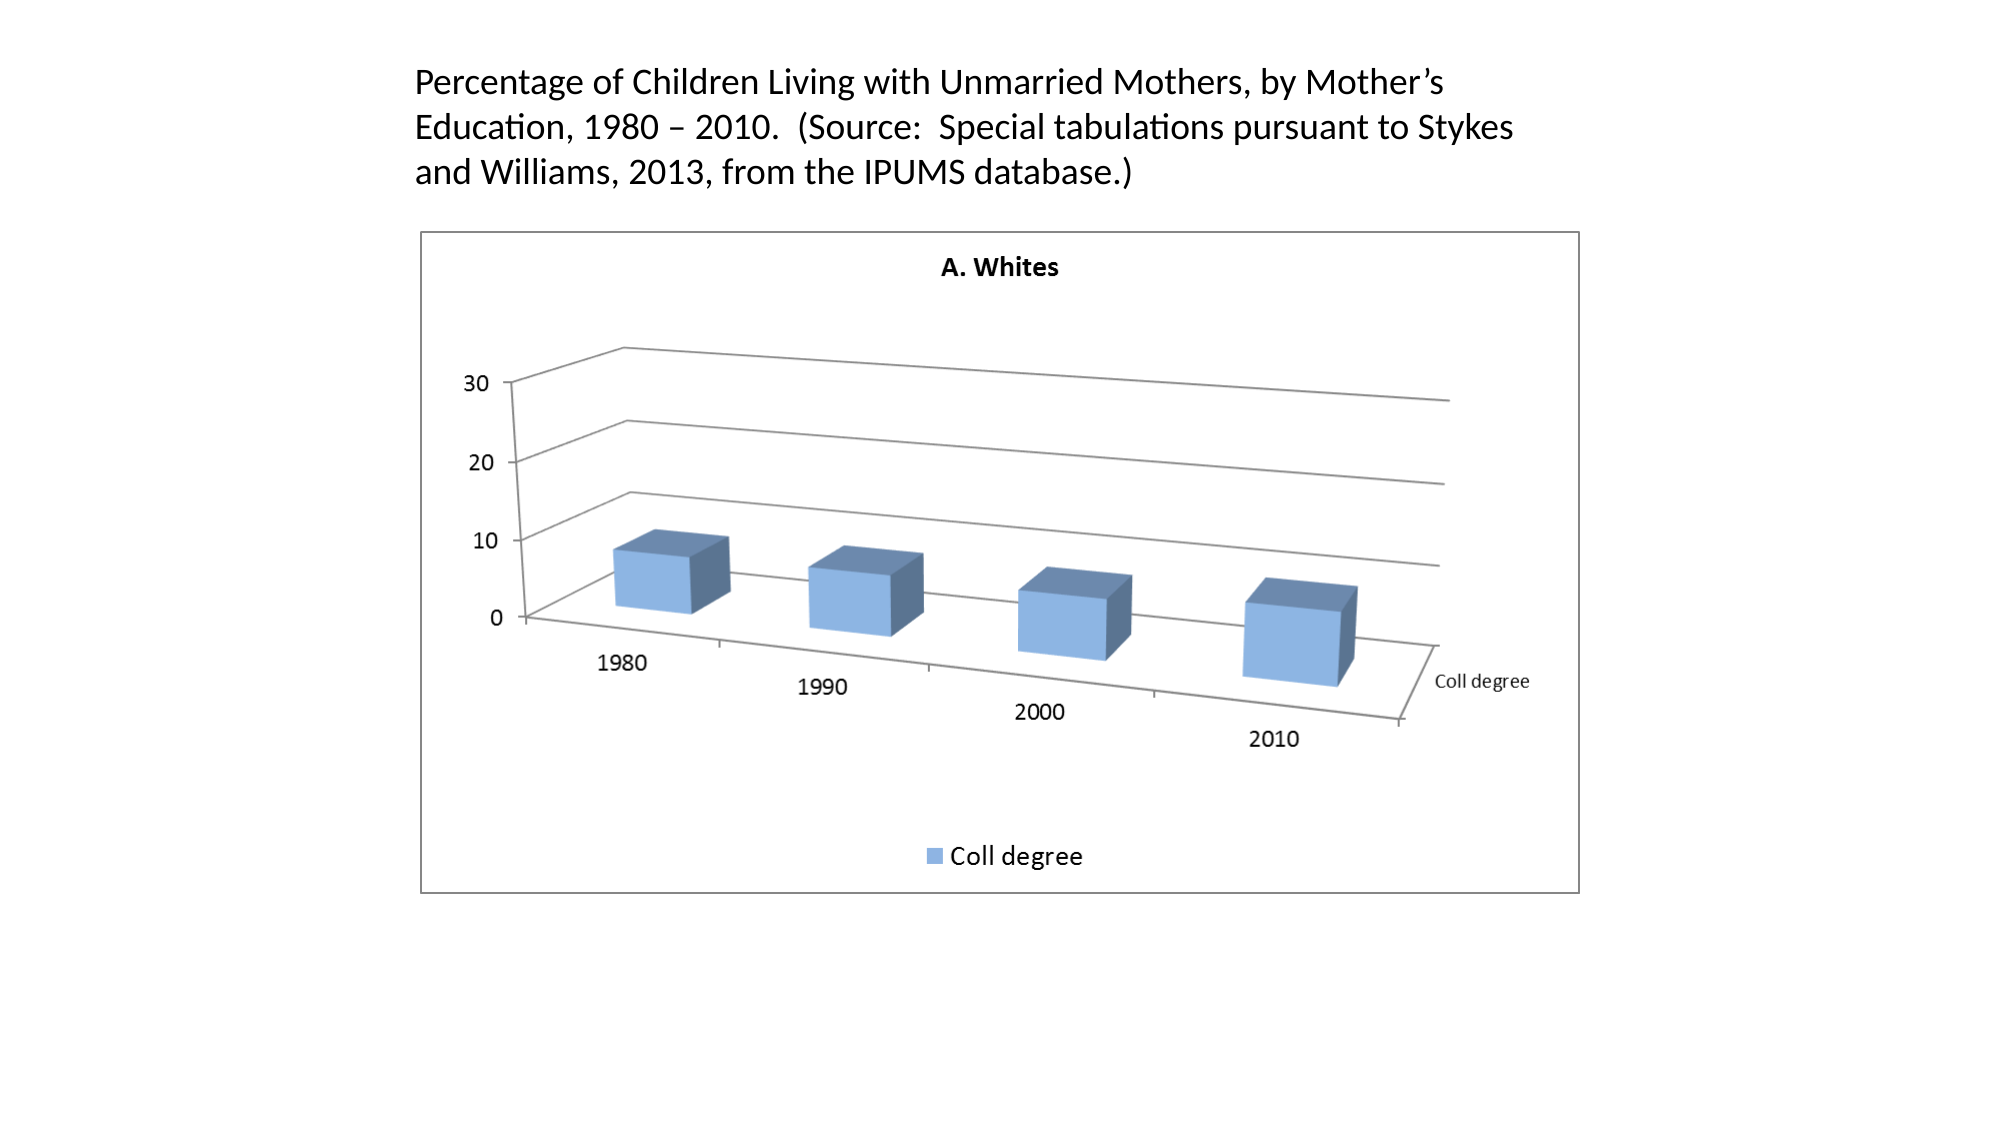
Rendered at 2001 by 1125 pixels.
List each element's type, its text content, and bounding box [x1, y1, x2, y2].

text_box Percentage of Children Living with Unmarried Mothers, by Mother’s Education, 1980 – 2010. (Source: Special tabulations pursuant to Stykes and Williams, 2013, from the IPUMS database.) [399, 49, 1563, 200]
picture [420, 231, 1580, 894]
